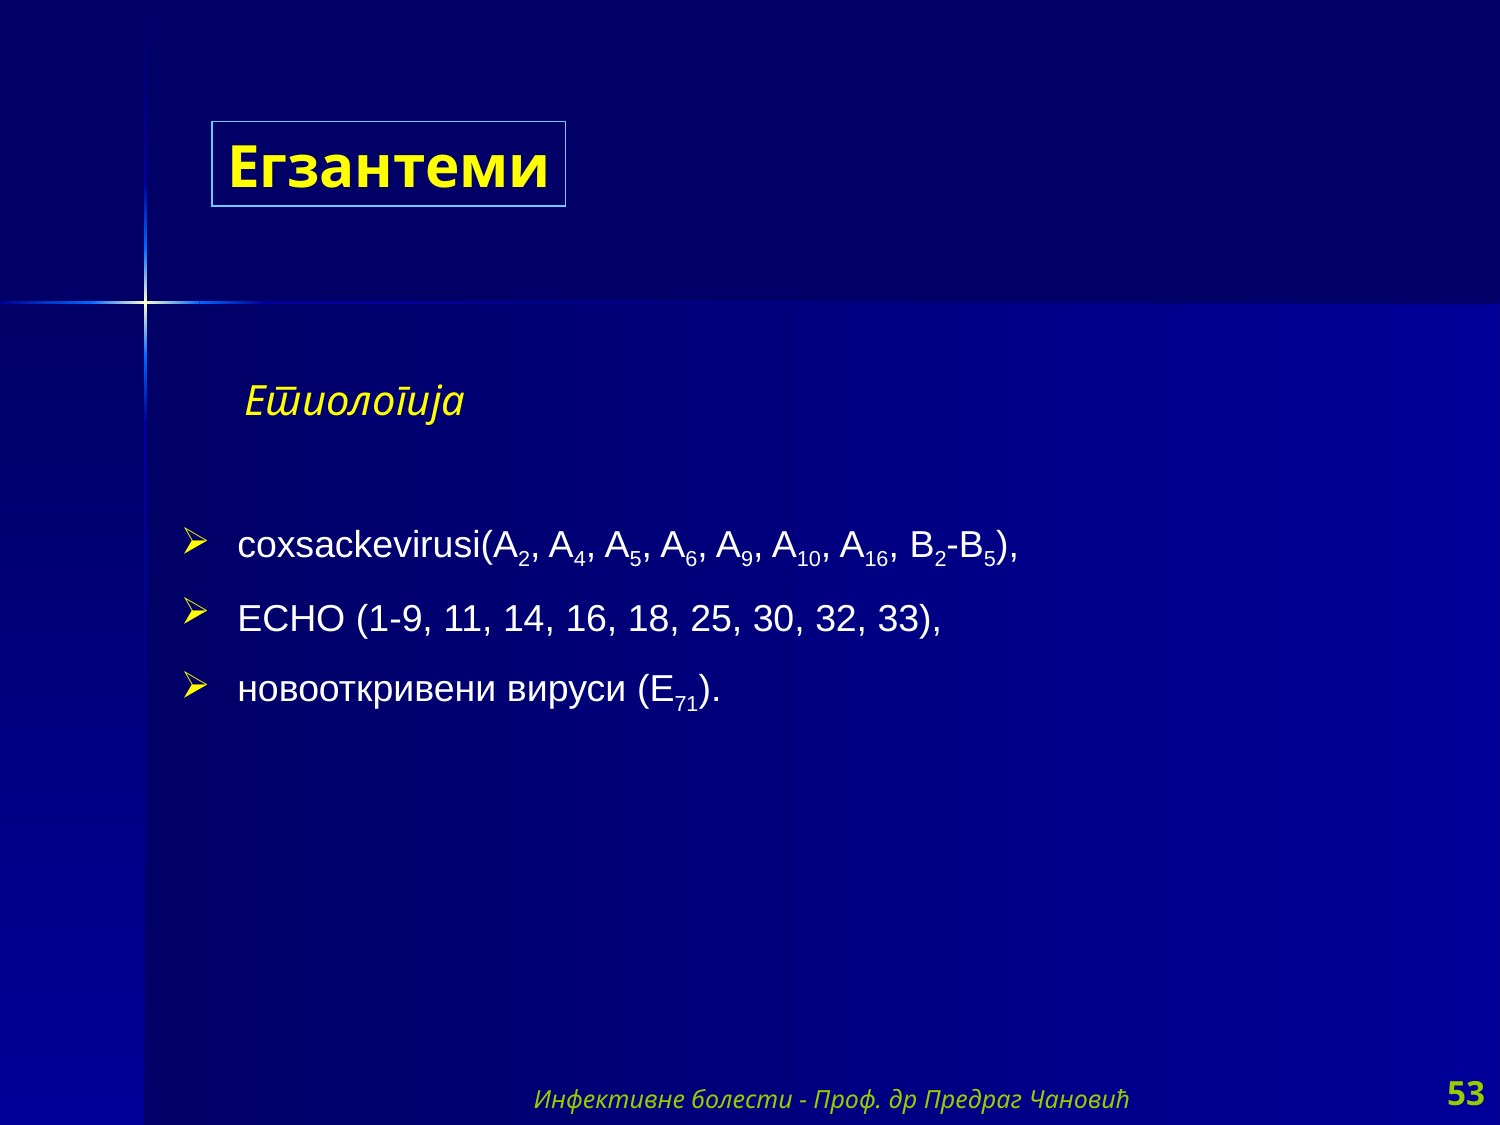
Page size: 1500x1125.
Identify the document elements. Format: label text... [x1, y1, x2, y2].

text_box Етиологија [229, 366, 481, 432]
footer Инфективне болести - Проф. др Предраг Чановић [430, 1049, 1235, 1125]
text_box coxsackevirusi(A2, A4, A5, A6, A9, A10, A16, B2-B5), ECHO (1-9, 11, 14, 16, 18, 25, 30, 32, 33), новооткривени вируси (E71). [166, 486, 1348, 723]
text_box Егзантеми [212, 121, 566, 207]
slide_number 53 [1345, 1049, 1500, 1125]
